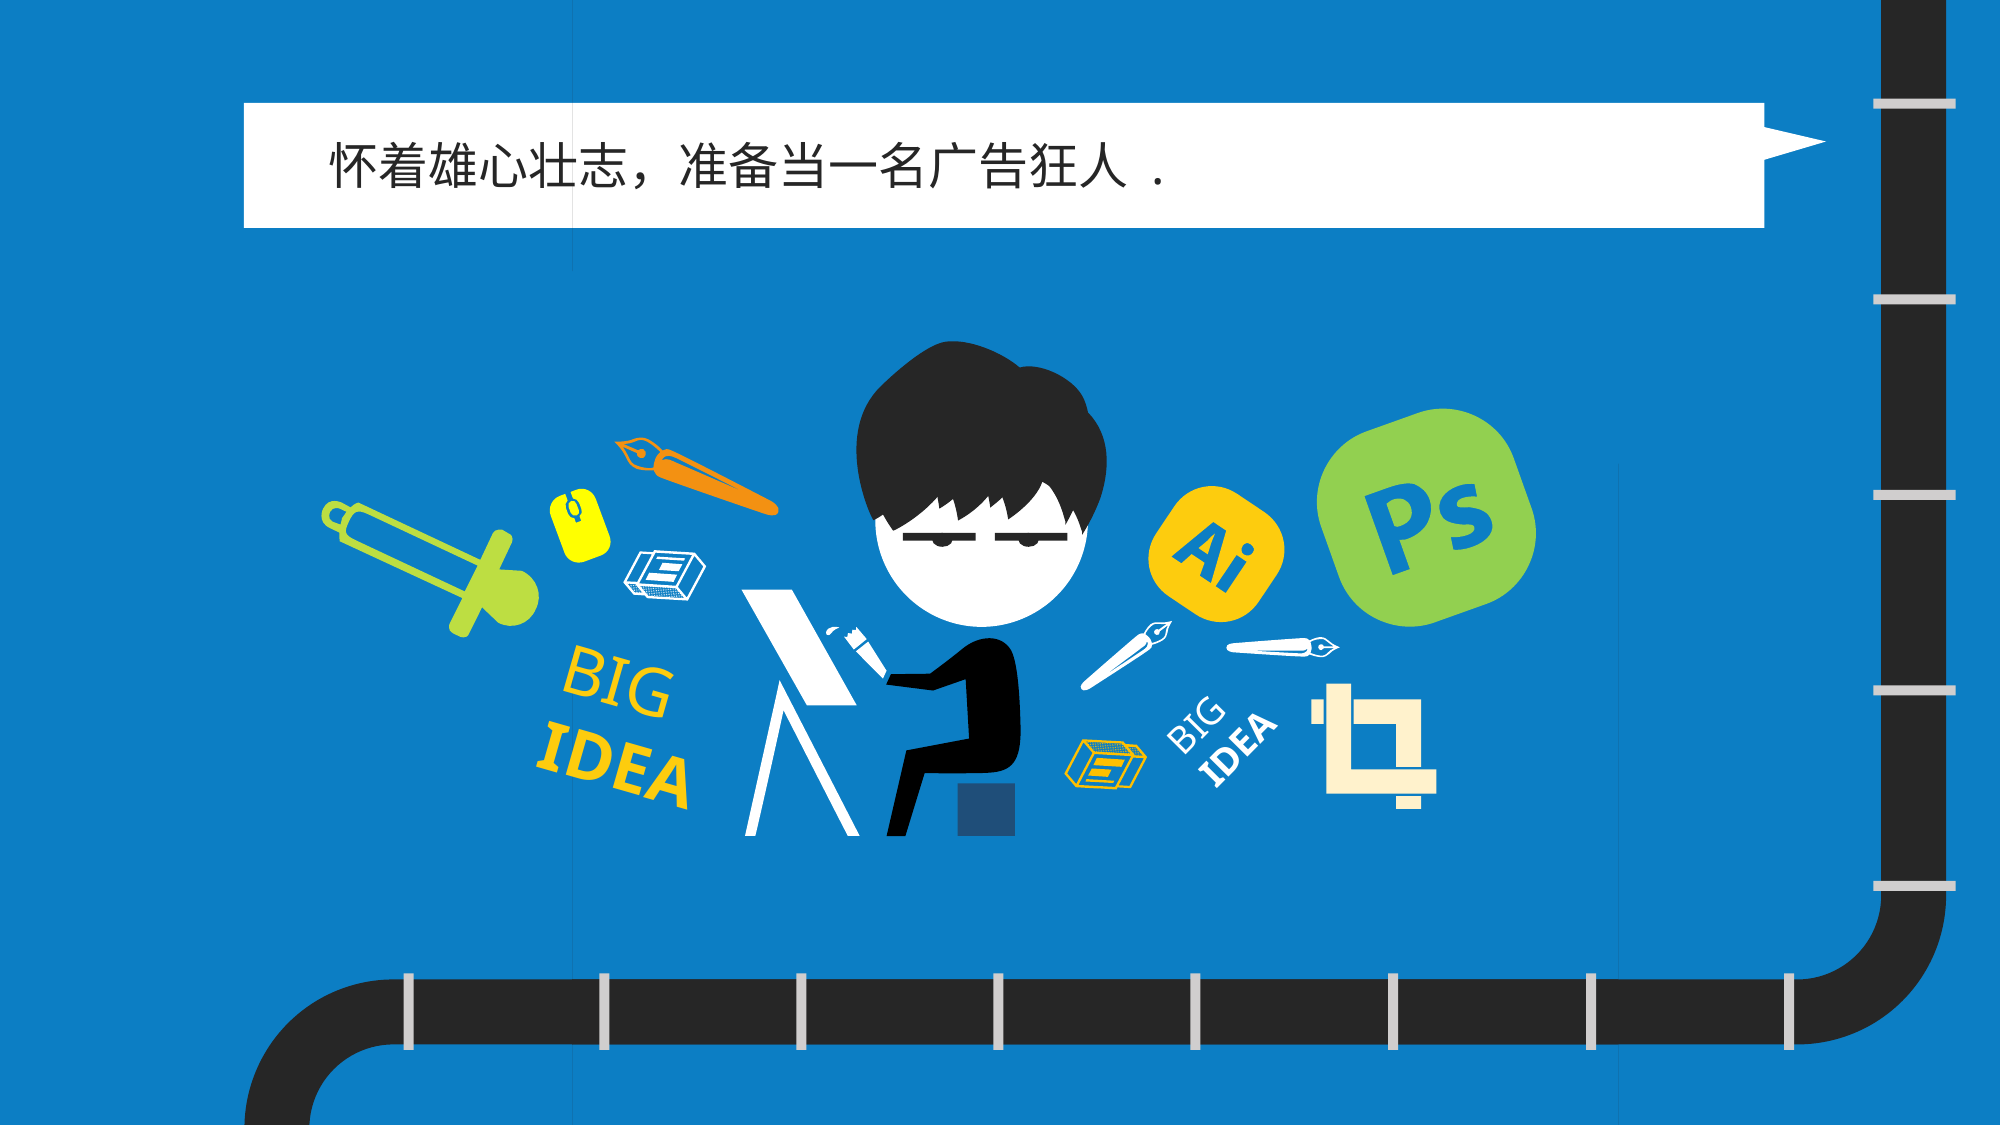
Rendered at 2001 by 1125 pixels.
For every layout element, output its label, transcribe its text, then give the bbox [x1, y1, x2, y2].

text_box [1880, 0, 1948, 98]
text_box [1080, 620, 1173, 691]
text_box BIG IDEA [515, 614, 741, 835]
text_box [839, 341, 1112, 627]
text_box [1795, 891, 1948, 1046]
text_box [614, 437, 779, 516]
text_box BIG IDEA [1143, 652, 1300, 811]
text_box [321, 500, 539, 638]
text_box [1324, 416, 1529, 620]
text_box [1154, 492, 1278, 616]
text_box [1326, 683, 1437, 794]
text_box [1226, 637, 1340, 658]
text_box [243, 102, 1822, 228]
text_box [1396, 796, 1422, 809]
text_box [1873, 98, 1956, 891]
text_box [1068, 730, 1143, 800]
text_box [628, 540, 703, 610]
text_box [243, 978, 403, 1125]
text_box [549, 488, 611, 563]
text_box [1311, 699, 1324, 724]
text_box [741, 589, 1022, 836]
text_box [403, 973, 1795, 1050]
